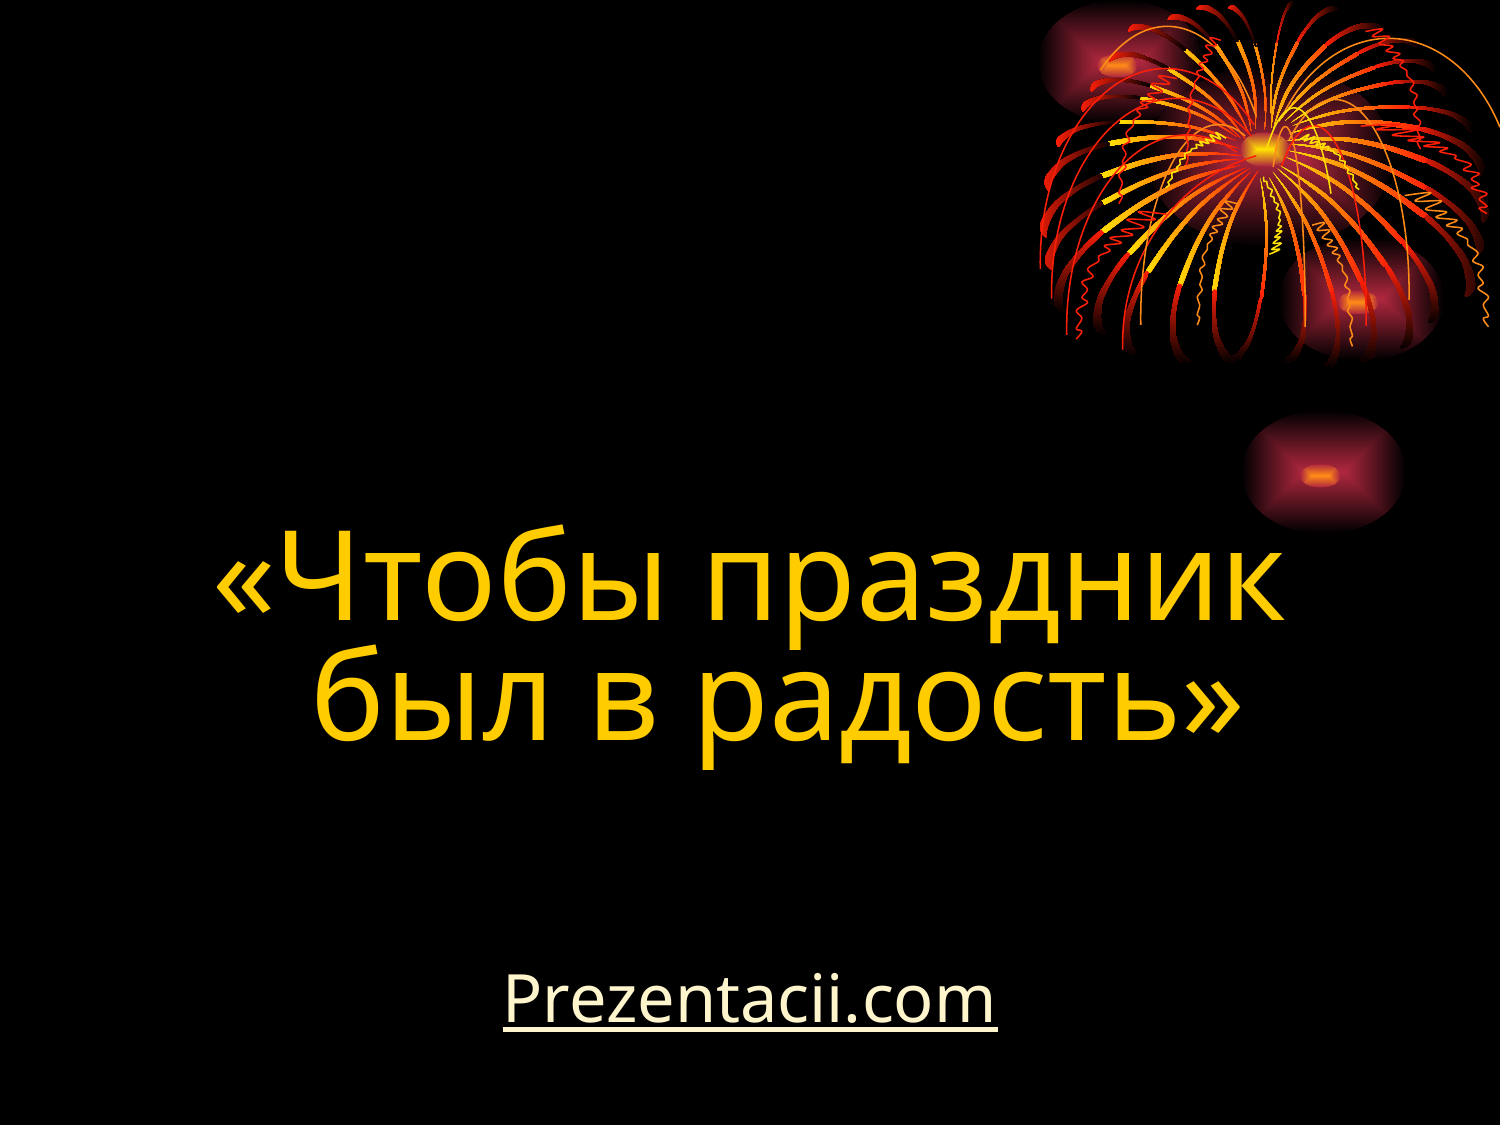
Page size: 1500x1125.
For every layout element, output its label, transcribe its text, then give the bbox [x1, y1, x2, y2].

list «Чтобы праздник был в радость» Prezentacii.com [112, 324, 1388, 1001]
